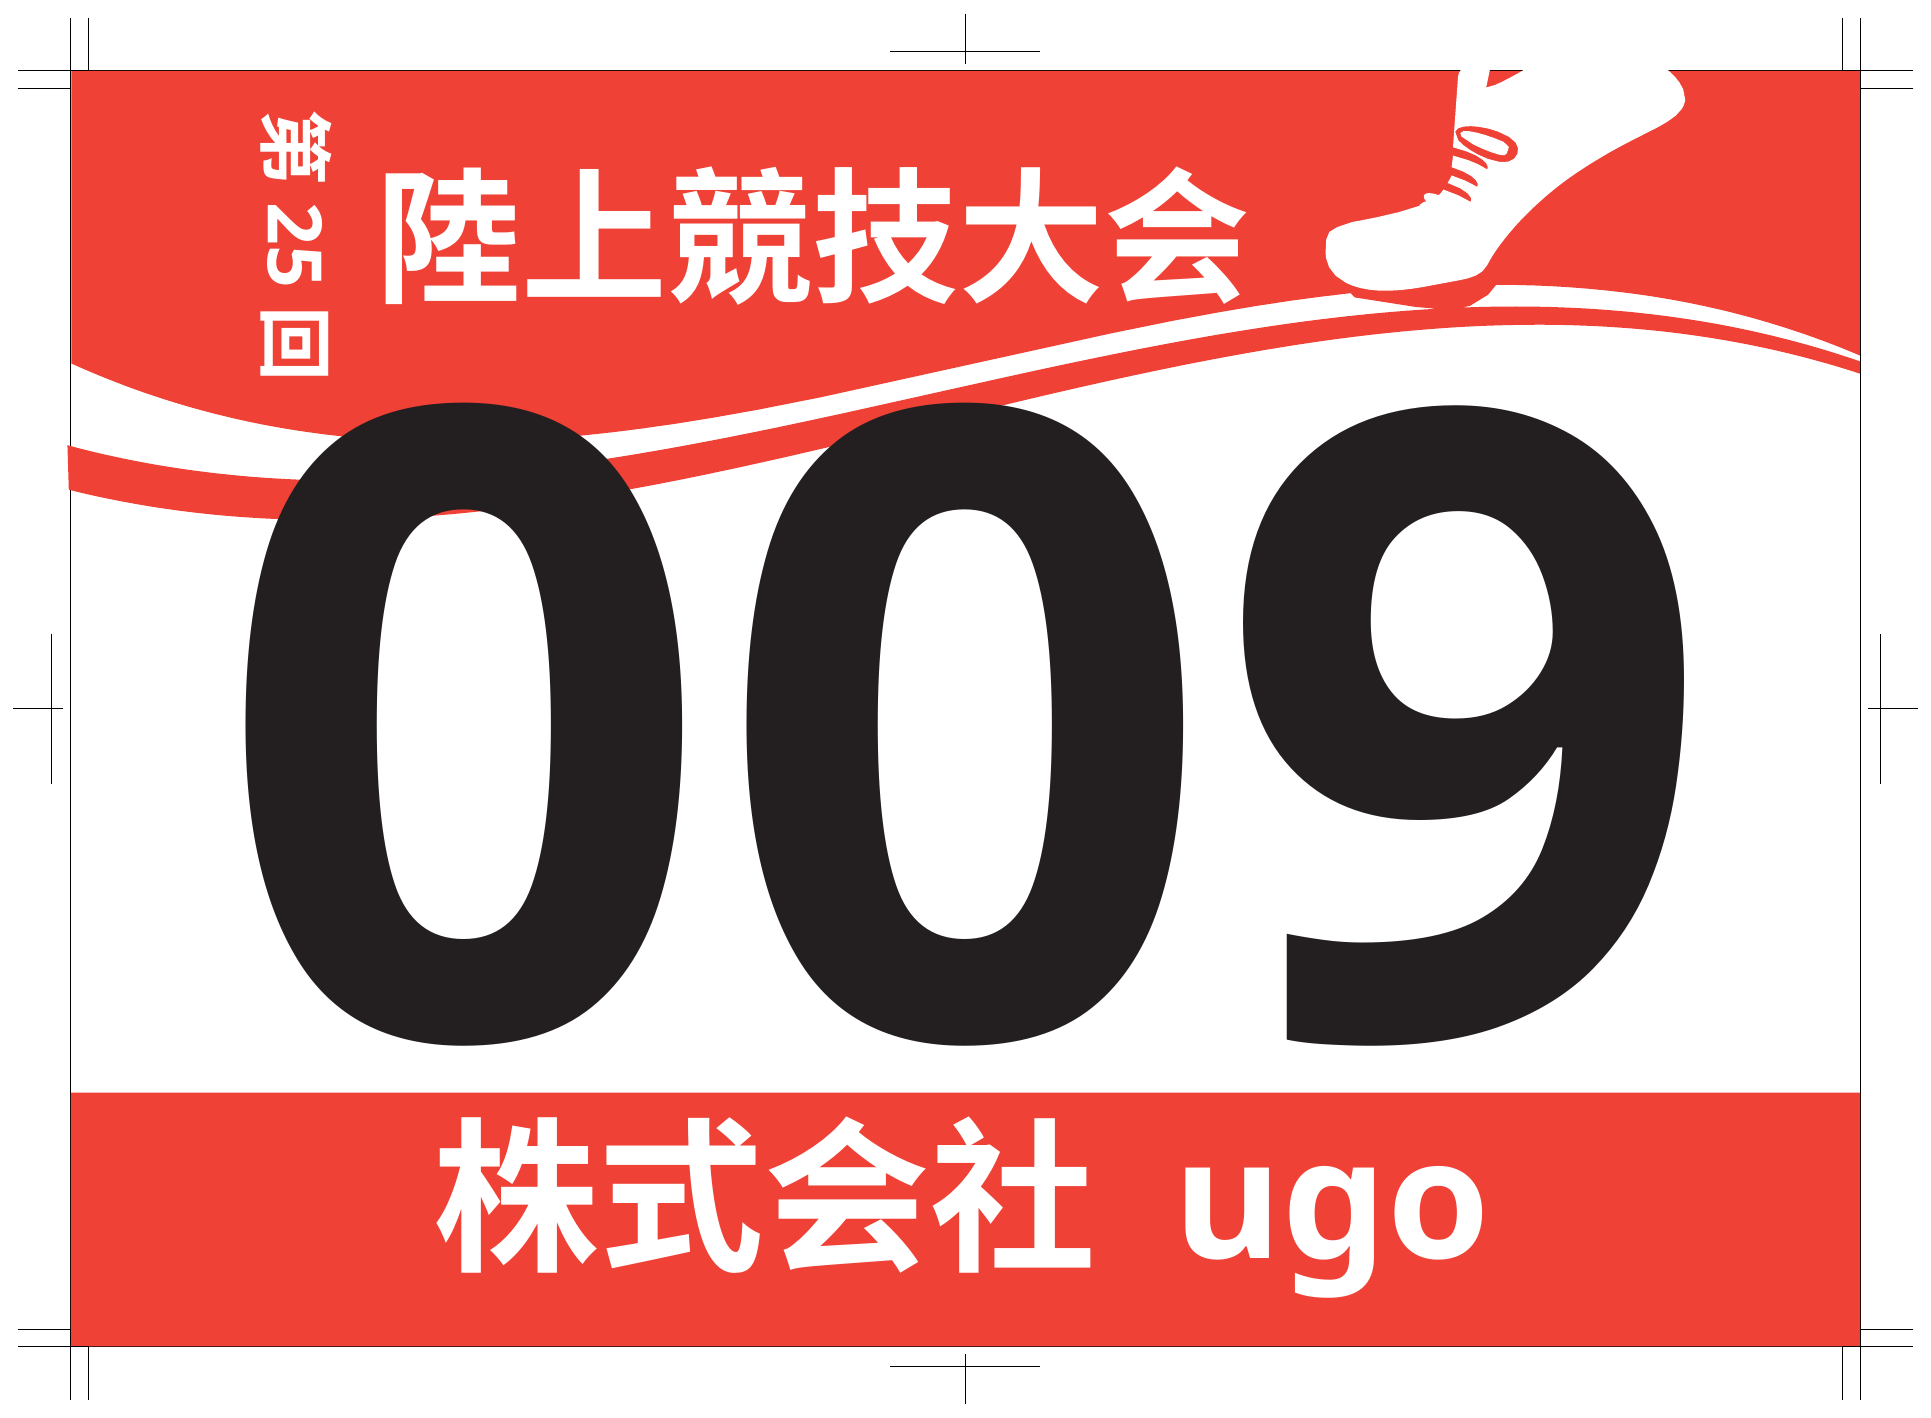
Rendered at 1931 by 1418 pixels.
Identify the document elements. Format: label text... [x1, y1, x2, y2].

text_box 陸上競技大会 [375, 146, 1319, 332]
text_box 第25回 [237, 124, 359, 367]
text_box 009 [177, 208, 1754, 1092]
text_box 株式会社 ugo [177, 1092, 1754, 1294]
